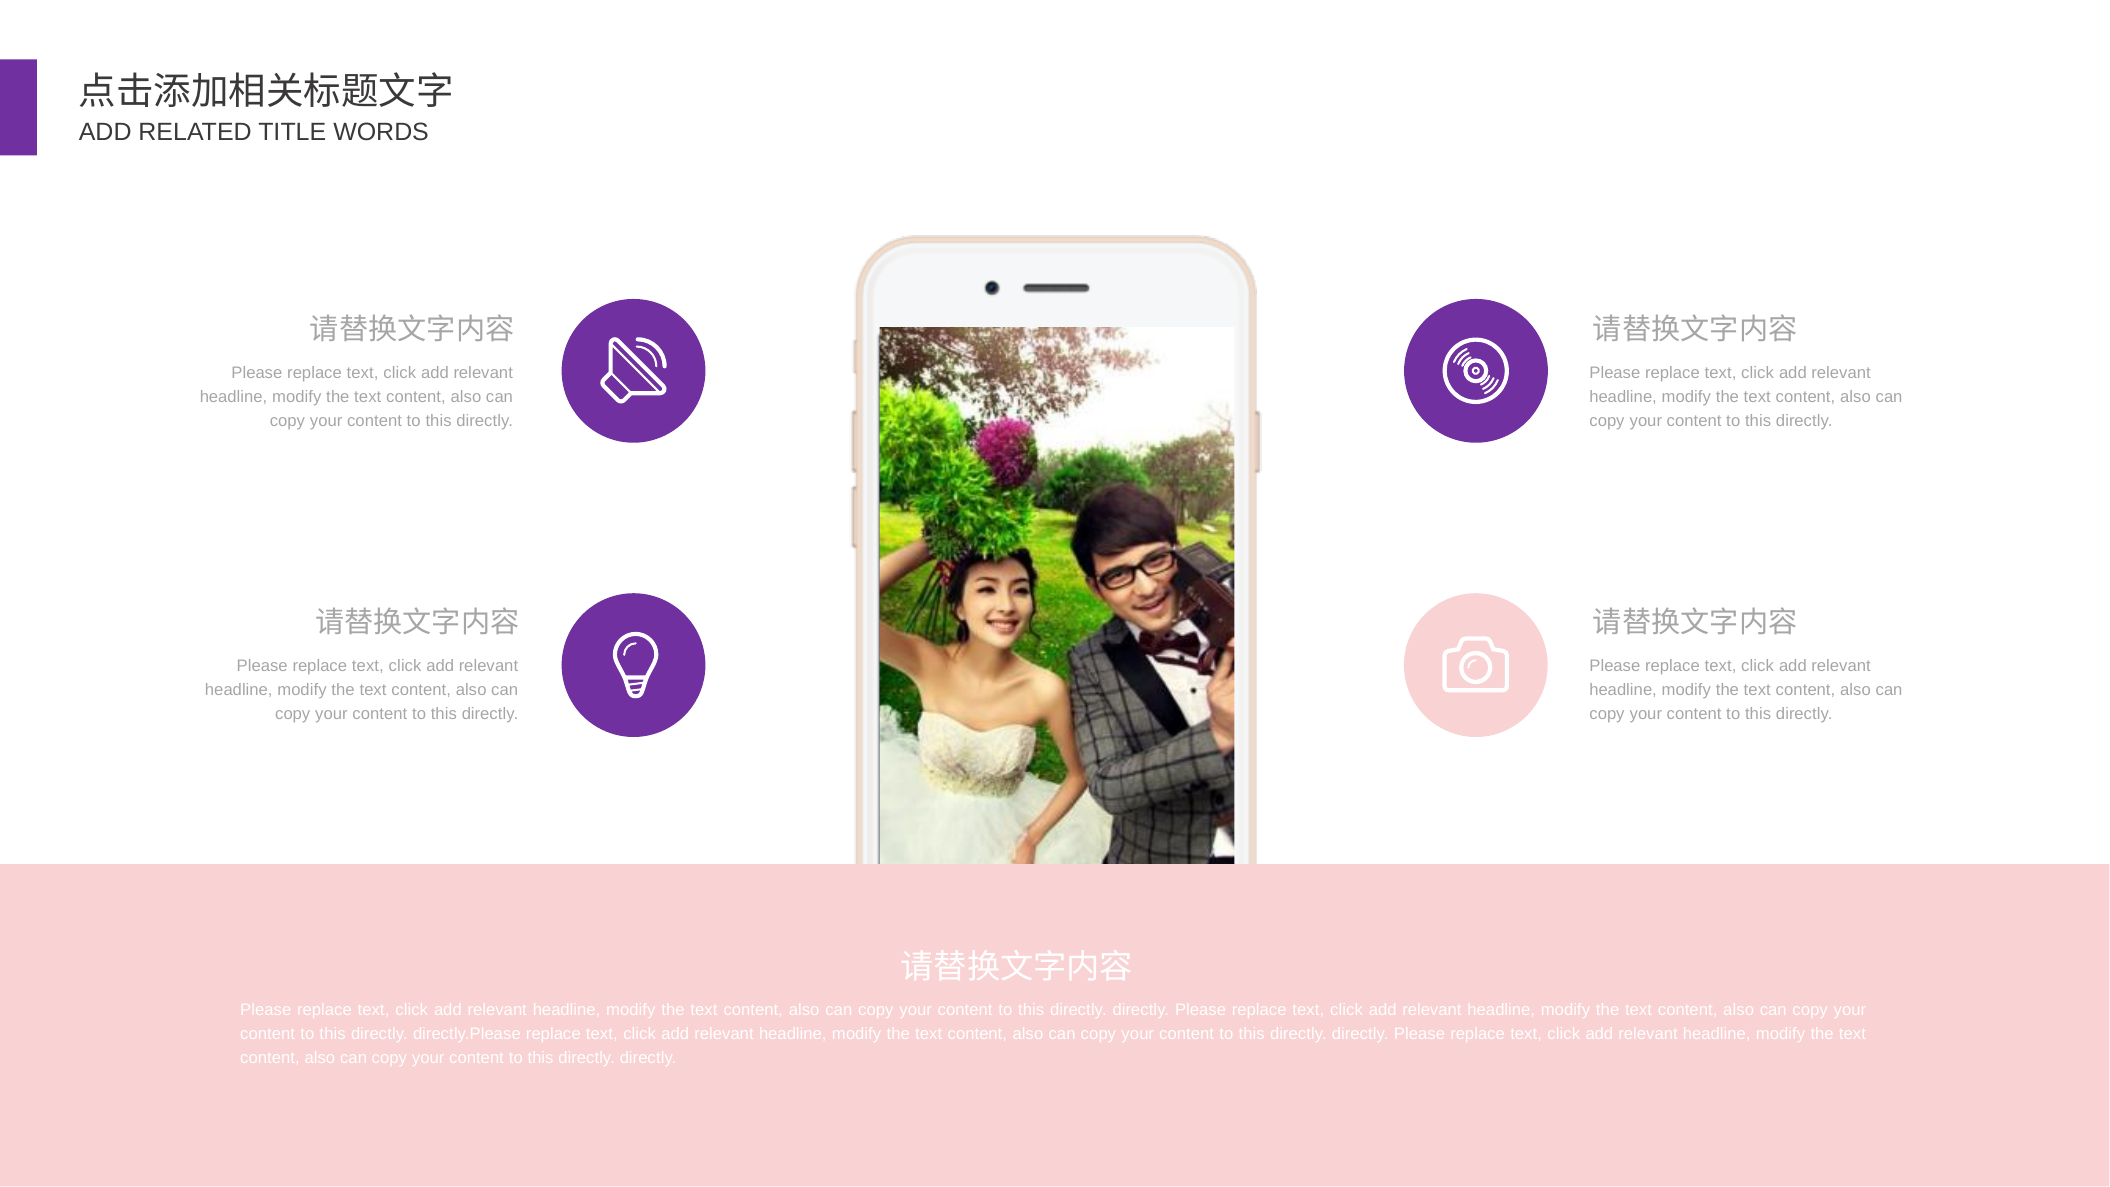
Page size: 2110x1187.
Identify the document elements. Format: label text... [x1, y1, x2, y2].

text_box 点击添加相关标题文字 [62, 59, 470, 121]
text_box 请替换文字内容 [1593, 596, 1872, 639]
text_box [1404, 298, 1548, 443]
text_box 请替换文字内容 [236, 303, 515, 346]
text_box Please replace text, click add relevant headline, modify the text content, also can copy your content to this directly. [1589, 358, 1935, 430]
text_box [1403, 593, 1548, 737]
text_box Please replace text, click add relevant headline, modify the text content, also can copy your content to this directly. directly. Please replace text, click add relevant headline, modify the text content, also can copy your content to this directly. directly.Please replace text, click add relevant headline, modify the text content, also can copy your content to this directly. directly. Please replace text, click add relevant headline, modify the text content, also can copy your content to this directly. directly. [240, 995, 1869, 1067]
text_box 请替换文字内容 [1593, 303, 1872, 346]
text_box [561, 298, 706, 443]
text_box 请替换文字内容 [241, 596, 520, 639]
picture [839, 234, 1271, 1060]
text_box Please replace text, click add relevant headline, modify the text content, also can copy your content to this directly. [1589, 651, 1935, 724]
text_box [0, 863, 2110, 1187]
text_box Please replace text, click add relevant headline, modify the text content, also can copy your content to this directly. [173, 651, 519, 724]
text_box Please replace text, click add relevant headline, modify the text content, also can copy your content to this directly. [168, 358, 514, 430]
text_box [561, 593, 706, 737]
text_box ADD RELATED TITLE WORDS [62, 107, 446, 154]
